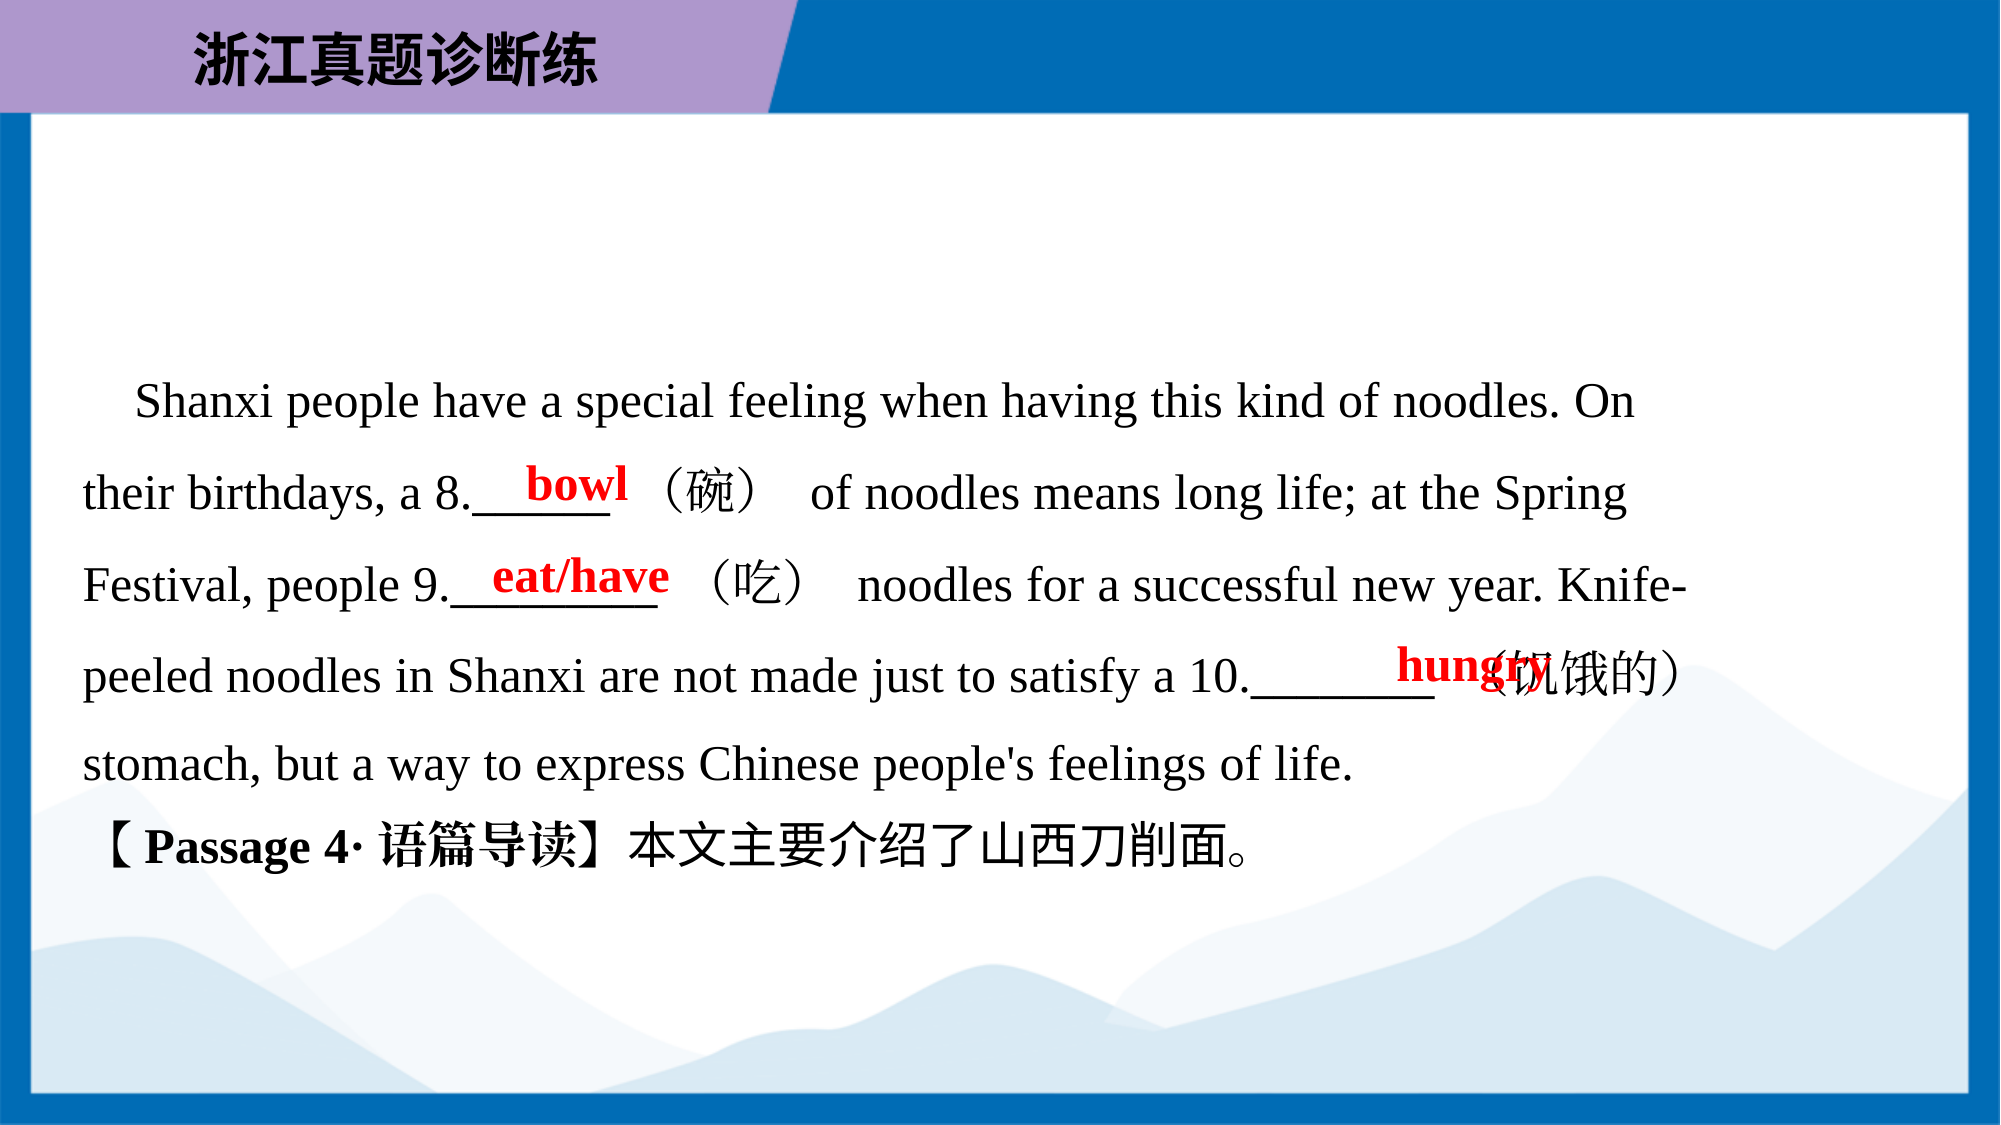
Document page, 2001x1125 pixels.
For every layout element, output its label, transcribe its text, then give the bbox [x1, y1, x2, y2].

text_box hungry [1378, 604, 1571, 683]
text_box bowl [507, 423, 647, 502]
text_box eat/have [474, 514, 688, 594]
picture [0, 0, 2000, 1125]
text_box Shanxi people have a special feeling when having this kind of noodles. On their birthdays, a 8.______ （碗） of noodles means long life; at the Spring Festival, people 9._________ （吃） noodles for a successful new year. Knife- peeled noodles in Shanxi are not made just to satisfy a 10.________ （饥饿的） stomach, but a way to express Chinese people's feelings of life. [82, 336, 1917, 781]
text_box 【Passage 4·语篇导读】本文主要介绍了山西刀削面。 [82, 785, 1917, 864]
